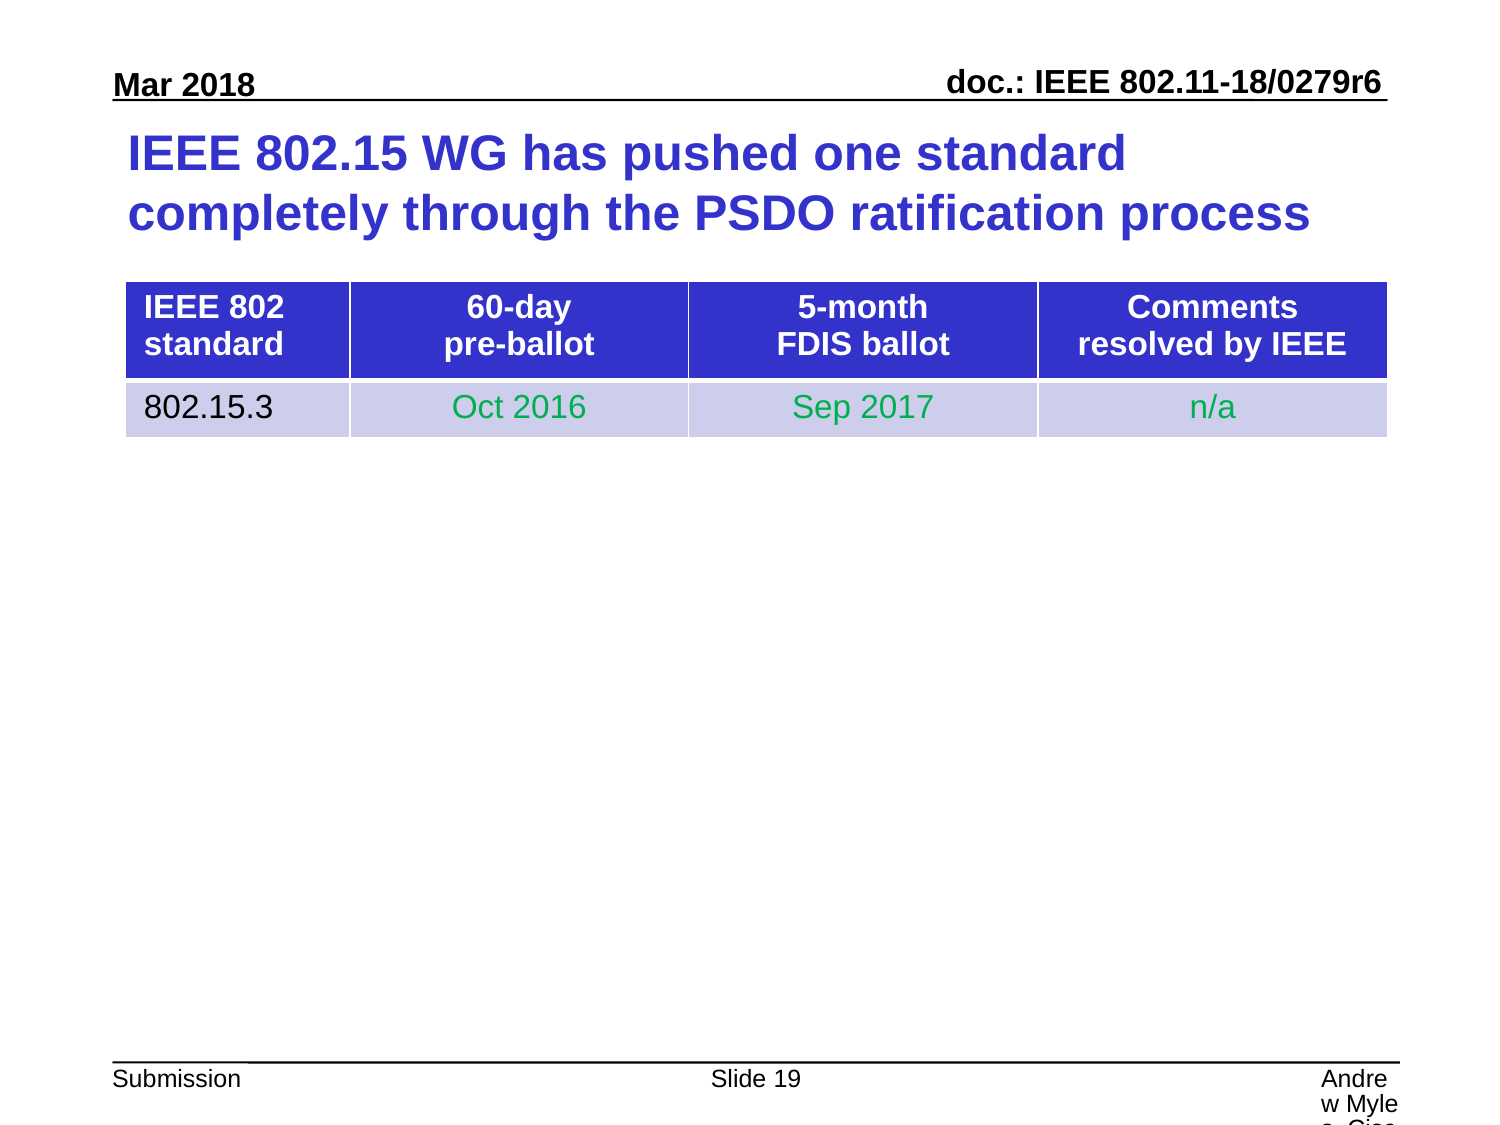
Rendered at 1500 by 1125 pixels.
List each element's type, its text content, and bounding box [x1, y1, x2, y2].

title IEEE 802.15 WG has pushed one standard completely through the PSDO ratification process [112, 112, 1388, 288]
table_cell 802.15.3 [126, 383, 349, 437]
table_header 60-day pre-ballot [351, 282, 688, 378]
footer Andrew Myles, Cisco [1320, 1061, 1402, 1093]
table_cell n/a [1039, 383, 1387, 437]
table_header 5-month FDIS ballot [689, 282, 1037, 378]
table_header Comments resolved by IEEE [1039, 282, 1387, 378]
slide_number Slide 19 [709, 1061, 803, 1093]
table_cell Sep 2017 [689, 383, 1037, 437]
table_cell Oct 2016 [351, 383, 688, 437]
table_header IEEE 802 standard [126, 282, 349, 378]
